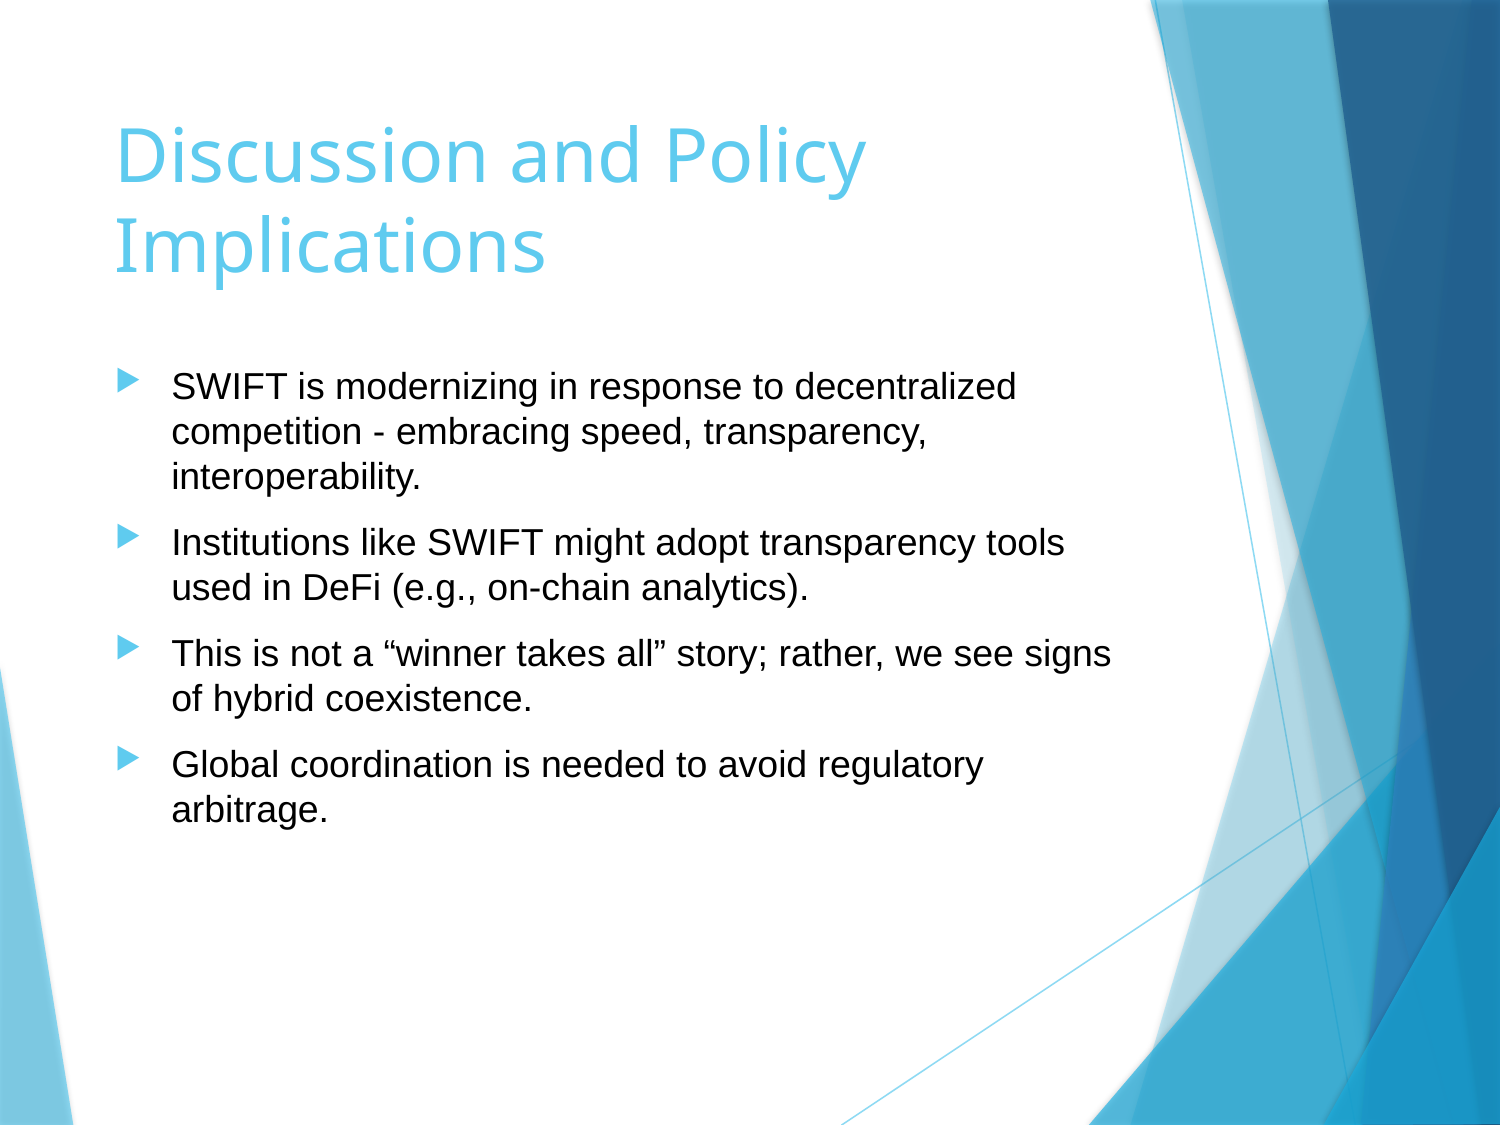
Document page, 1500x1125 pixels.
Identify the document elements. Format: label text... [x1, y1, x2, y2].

title Discussion and Policy Implications [99, 99, 1142, 317]
list SWIFT is modernizing in response to decentralized competition - embracing speed, transparency, interoperability. Institutions like SWIFT might adopt transparency tools used in DeFi (e.g., on-chain analytics). This is not a “winner takes all” story; rather, we see signs of hybrid coexistence. Global coordination is needed to avoid regulatory arbitrage. [99, 354, 1142, 992]
